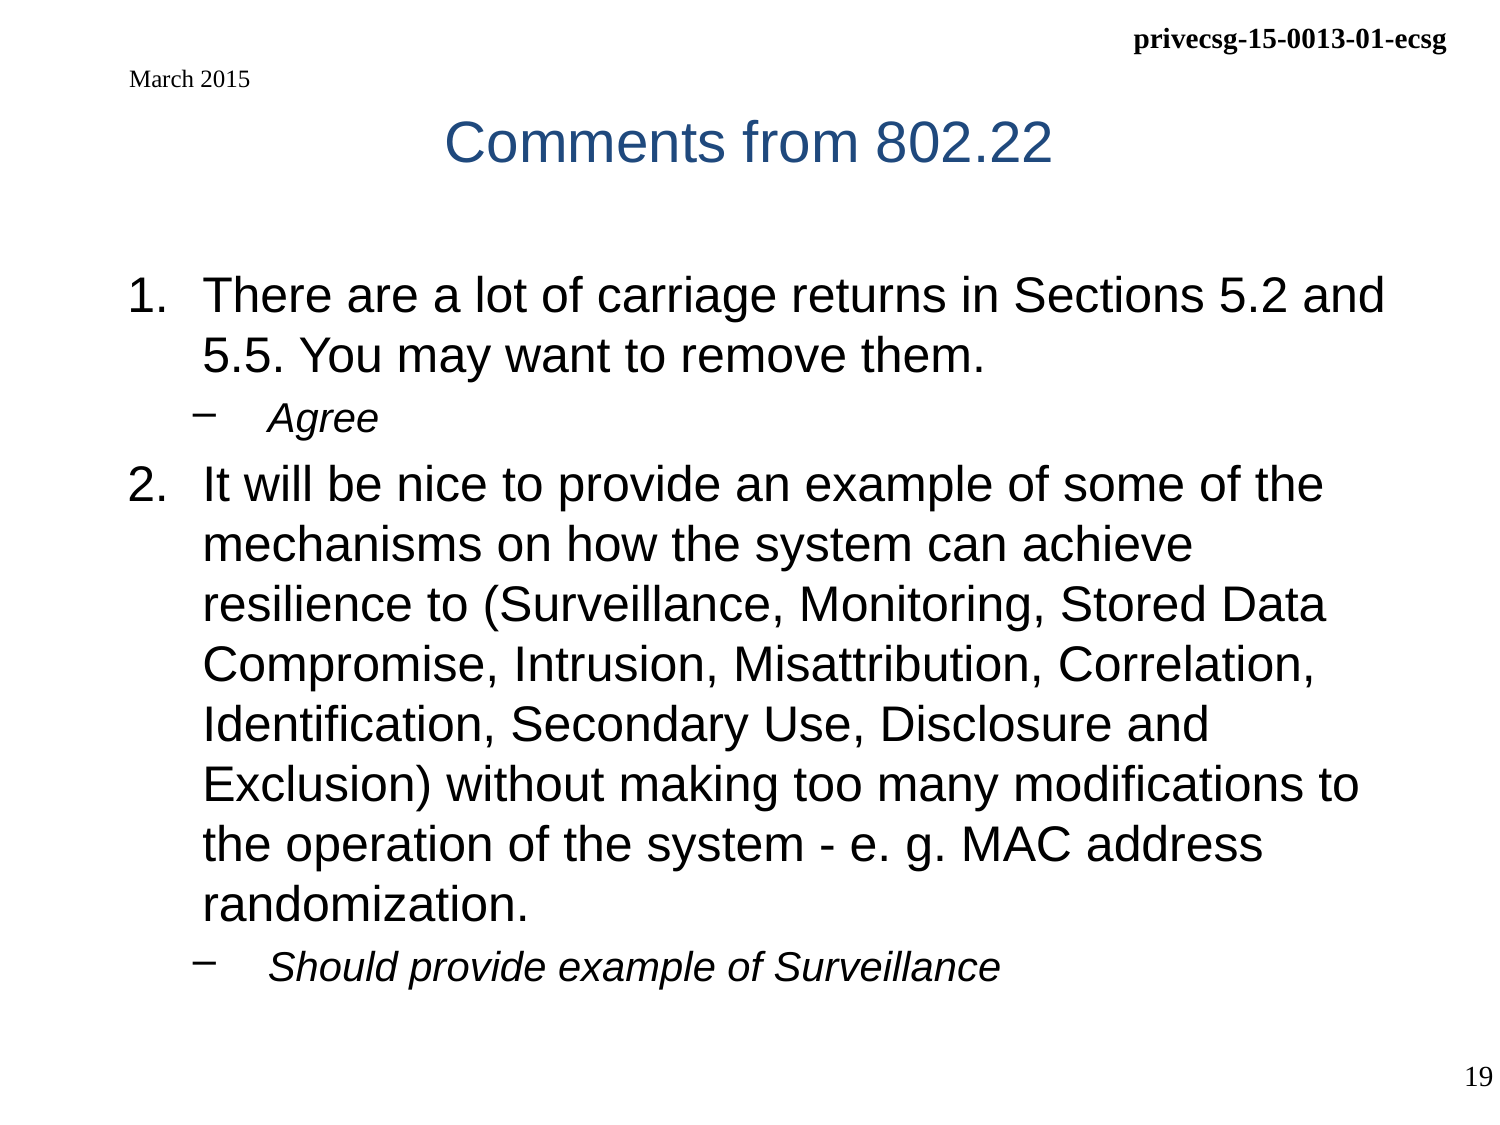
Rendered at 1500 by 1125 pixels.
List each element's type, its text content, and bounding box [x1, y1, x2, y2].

list There are a lot of carriage returns in Sections 5.2 and 5.5. You may want to remove them. Agree It will be nice to provide an example of some of the mechanisms on how the system can achieve resilience to (Surveillance, Monitoring, Stored Data Compromise, Intrusion, Misattribution, Correlation, Identification, Secondary Use, Disclosure and Exclusion) without making too many modifications to the operation of the system - e. g. MAC address randomization. Should provide example of Surveillance [112, 255, 1424, 1059]
title Comments from 802.22 [75, 45, 1425, 233]
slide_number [114, 54, 422, 100]
